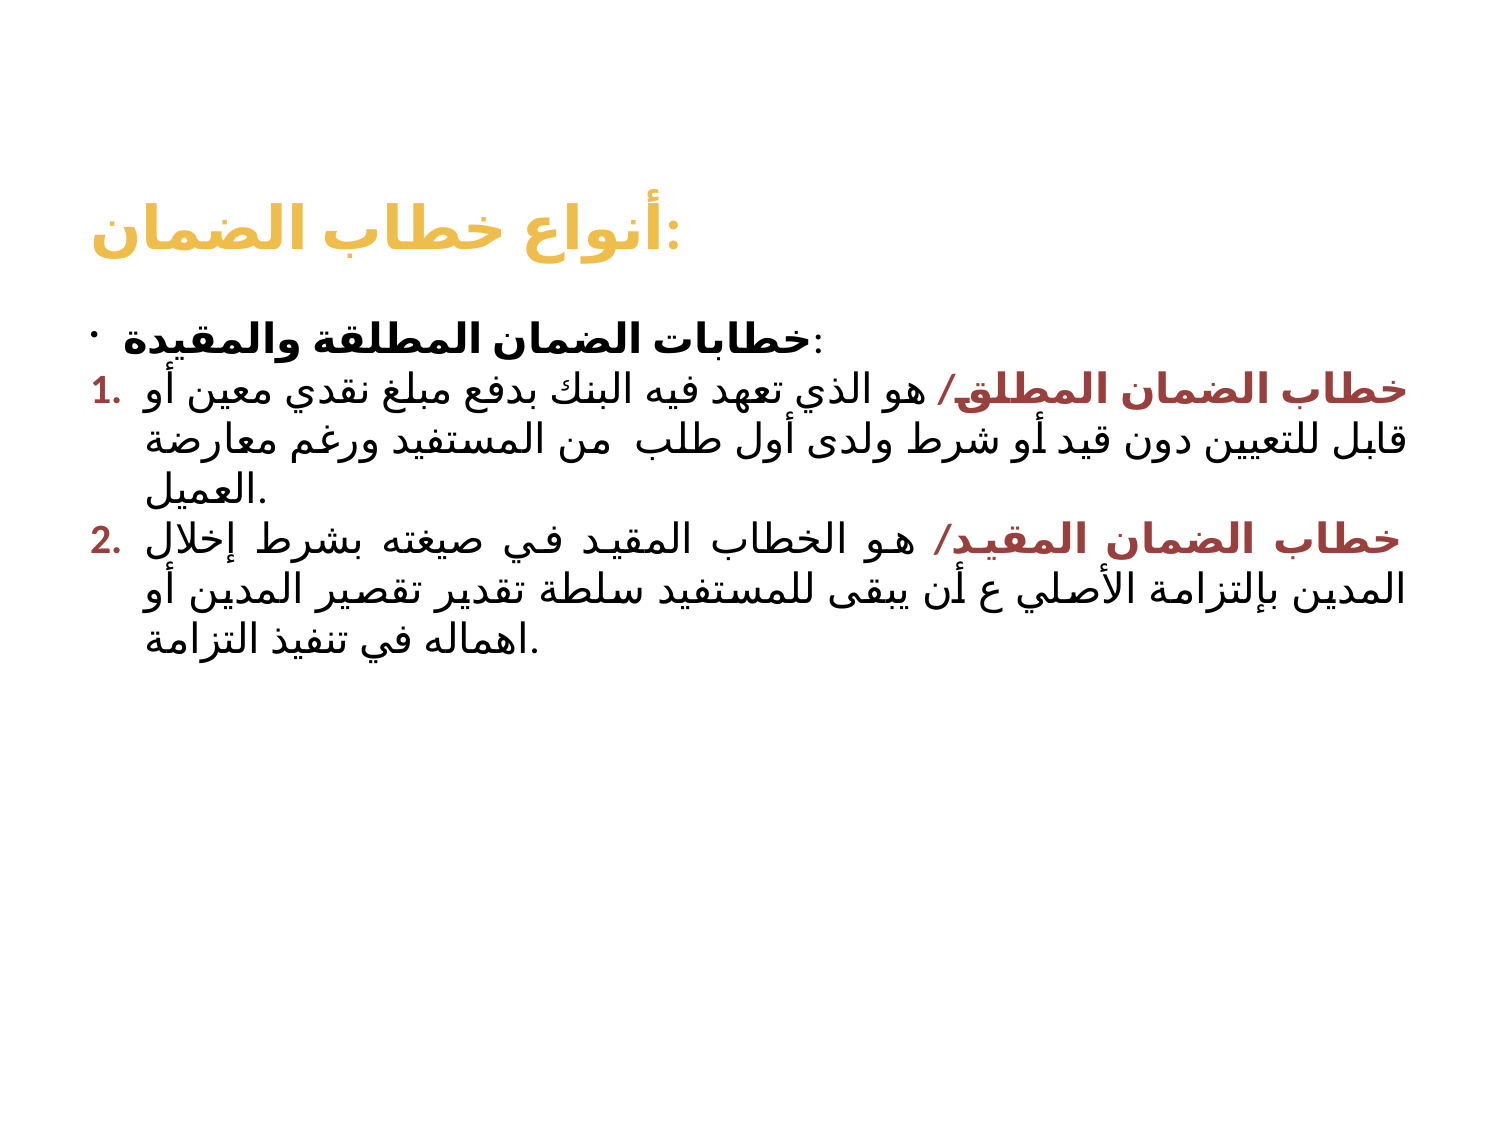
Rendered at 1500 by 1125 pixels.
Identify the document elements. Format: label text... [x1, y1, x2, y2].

list أنواع خطاب الضمان: خطابات الضمان المطلقة والمقيدة: خطاب الضمان المطلق/ هو الذي تعهد فيه البنك بدفع مبلغ نقدي معين أو قابل للتعيين دون قيد أو شرط ولدى أول طلب من المستفيد ورغم معارضة العميل. خطاب الضمان المقيد/ هو الخطاب المقيد في صيغته بشرط إخلال المدين بإلتزامة الأصلي ع أن يبقى للمستفيد سلطة تقدير تقصير المدين أو اهماله في تنفيذ التزامة. [75, 182, 1425, 823]
